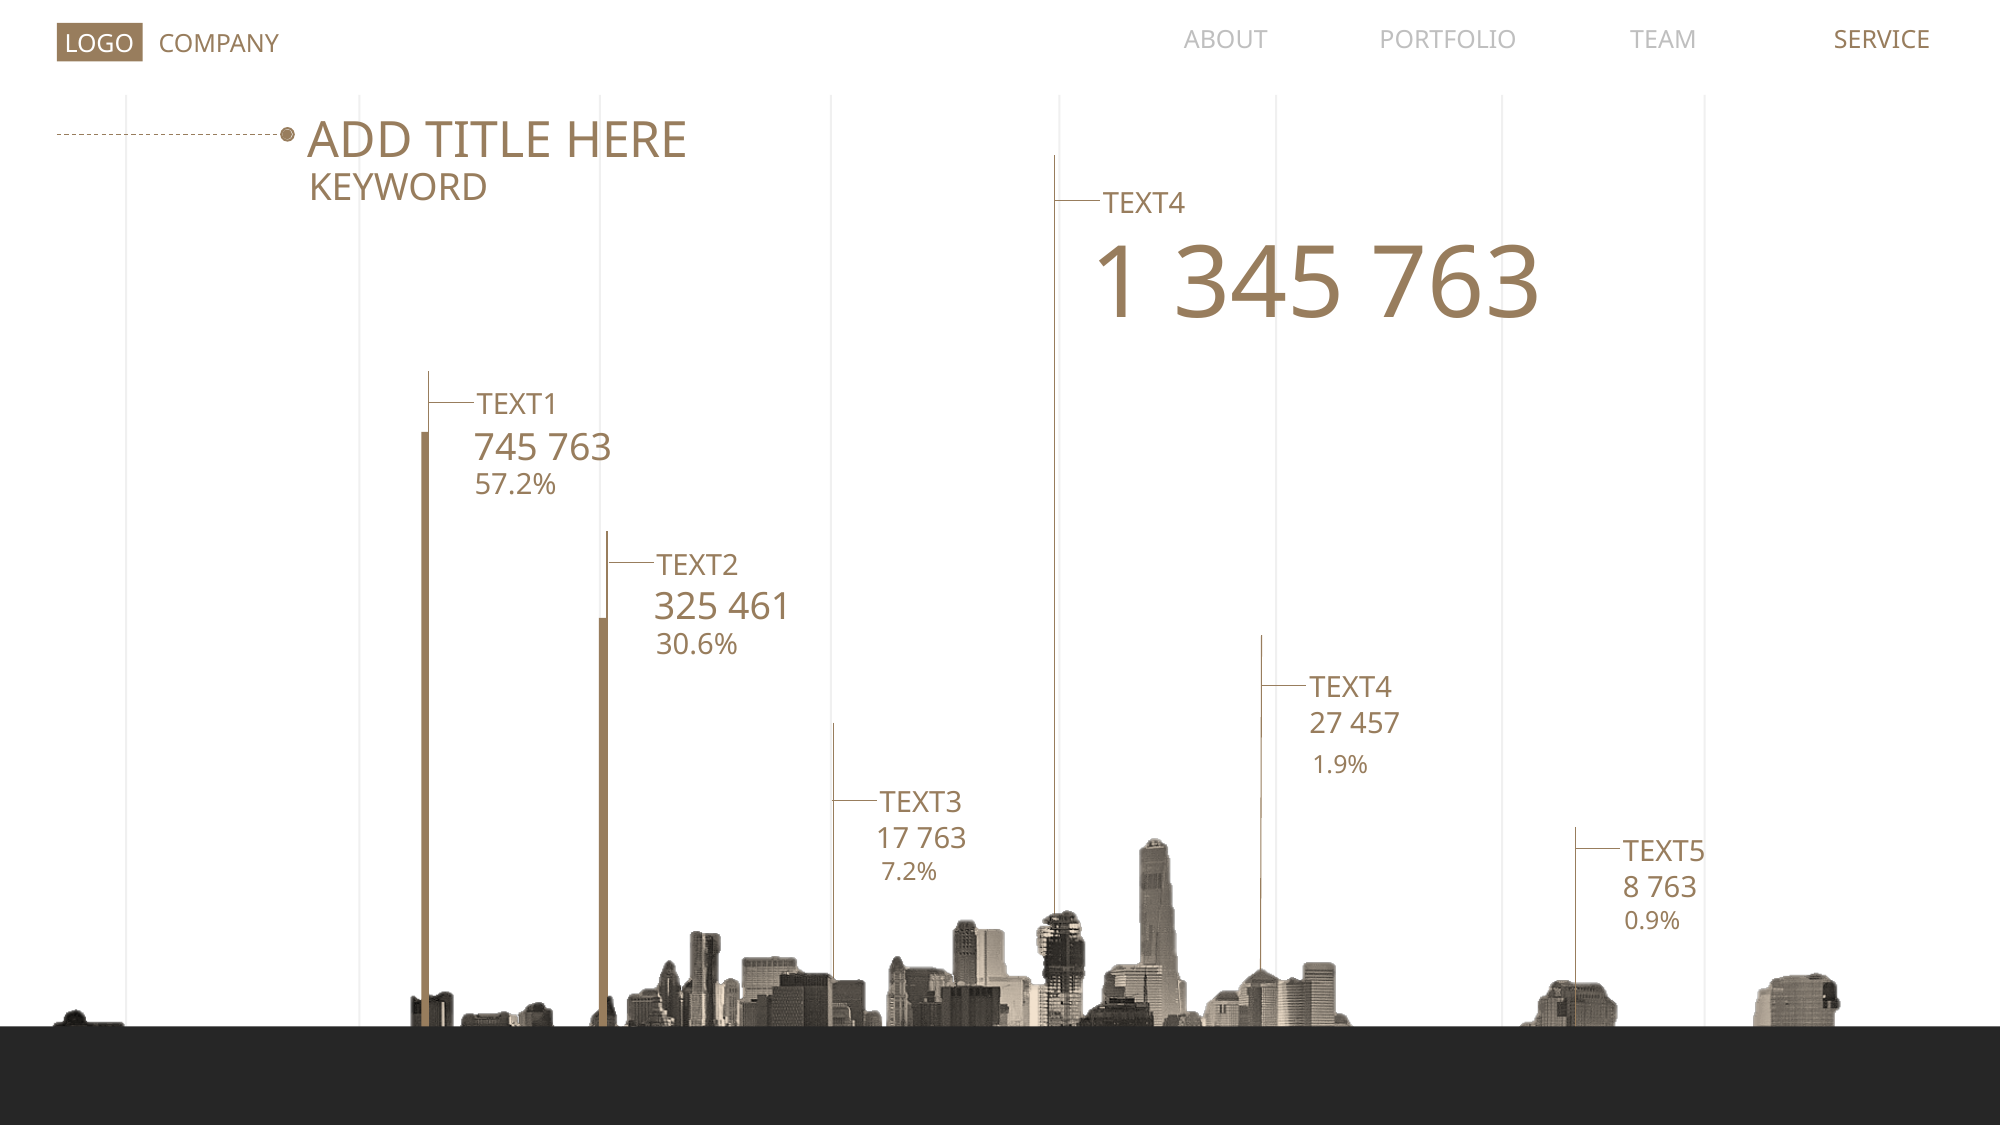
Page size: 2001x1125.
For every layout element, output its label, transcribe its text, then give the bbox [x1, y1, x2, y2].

text_box ABOUT [1169, 16, 1364, 61]
text_box SERVICE [1819, 16, 2000, 61]
text_box TEAM [1615, 16, 1768, 61]
text_box COMPANY [143, 19, 354, 65]
text_box LOGO [49, 20, 191, 66]
picture [0, 493, 2000, 1122]
text_box PORTFOLIO [1364, 16, 1614, 61]
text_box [125, 94, 1705, 493]
